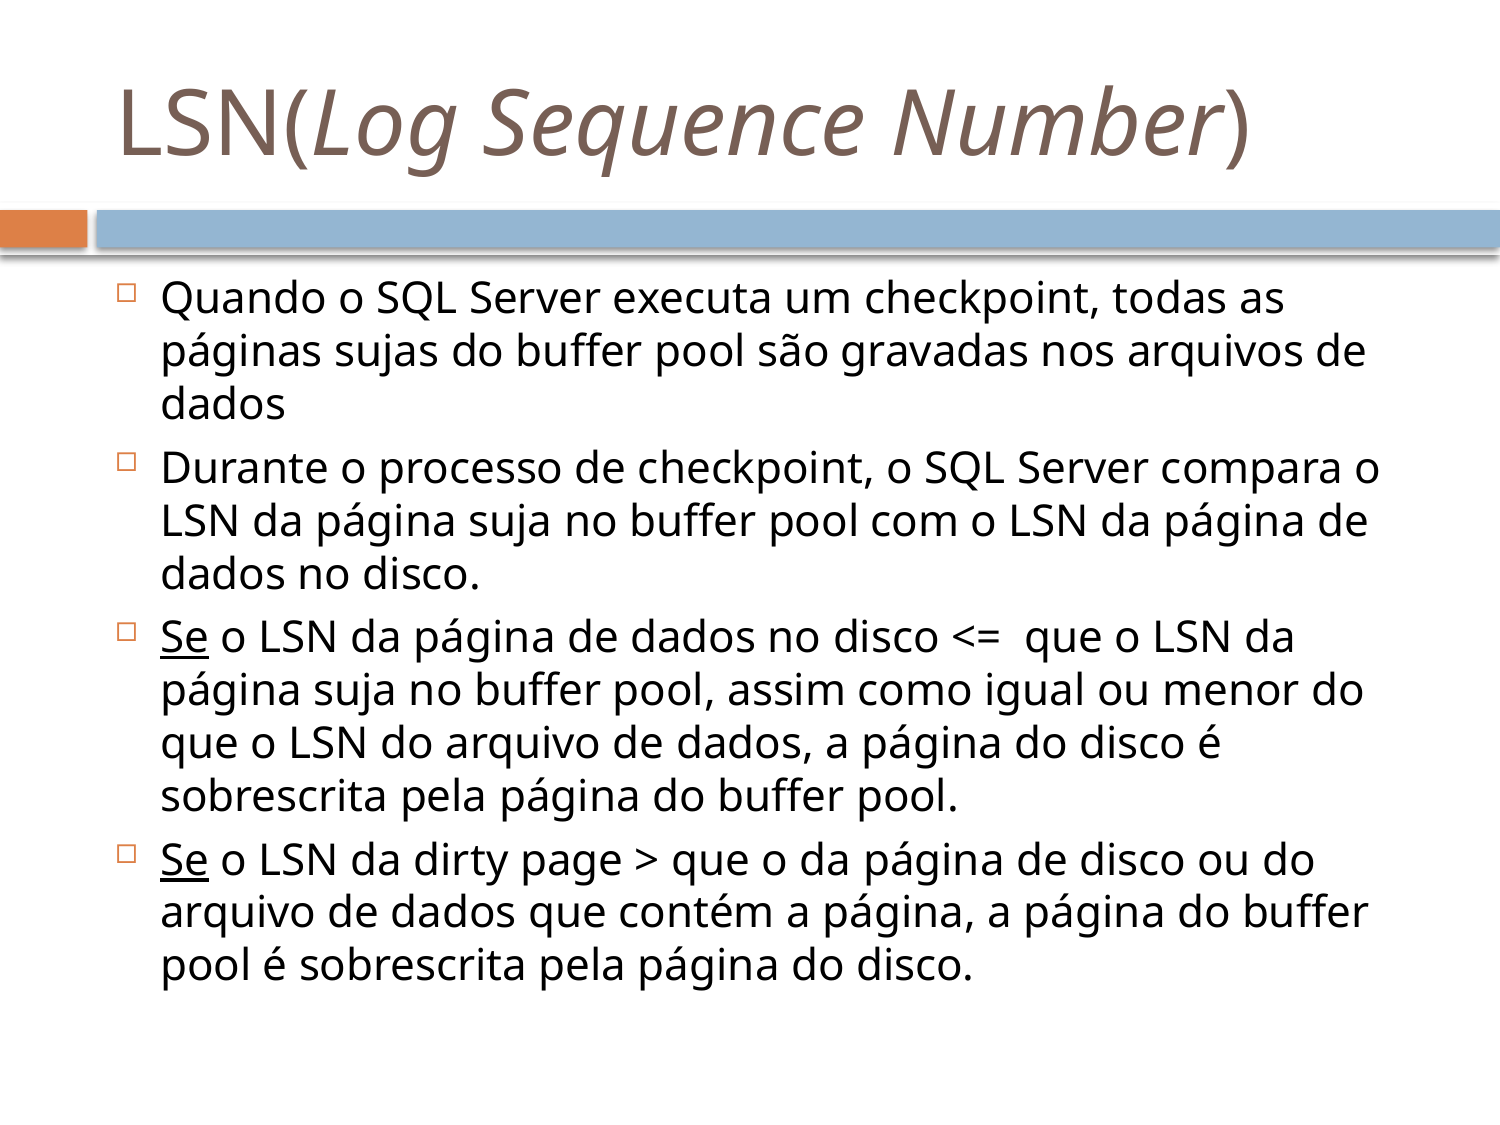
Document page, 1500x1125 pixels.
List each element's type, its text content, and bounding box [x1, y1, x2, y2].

title LSN(Log Sequence Number) [100, 37, 1438, 200]
list Quando o SQL Server executa um checkpoint, todas as páginas sujas do buffer pool são gravadas nos arquivos de dados Durante o processo de checkpoint, o SQL Server compara o LSN da página suja no buffer pool com o LSN da página de dados no disco. Se o LSN da página de dados no disco <= que o LSN da página suja no buffer pool, assim como igual ou menor do que o LSN do arquivo de dados, a página do disco é sobrescrita pela página do buffer pool. Se o LSN da dirty page > que o da página de disco ou do arquivo de dados que contém a página, a página do buffer pool é sobrescrita pela página do disco. [100, 262, 1438, 1000]
